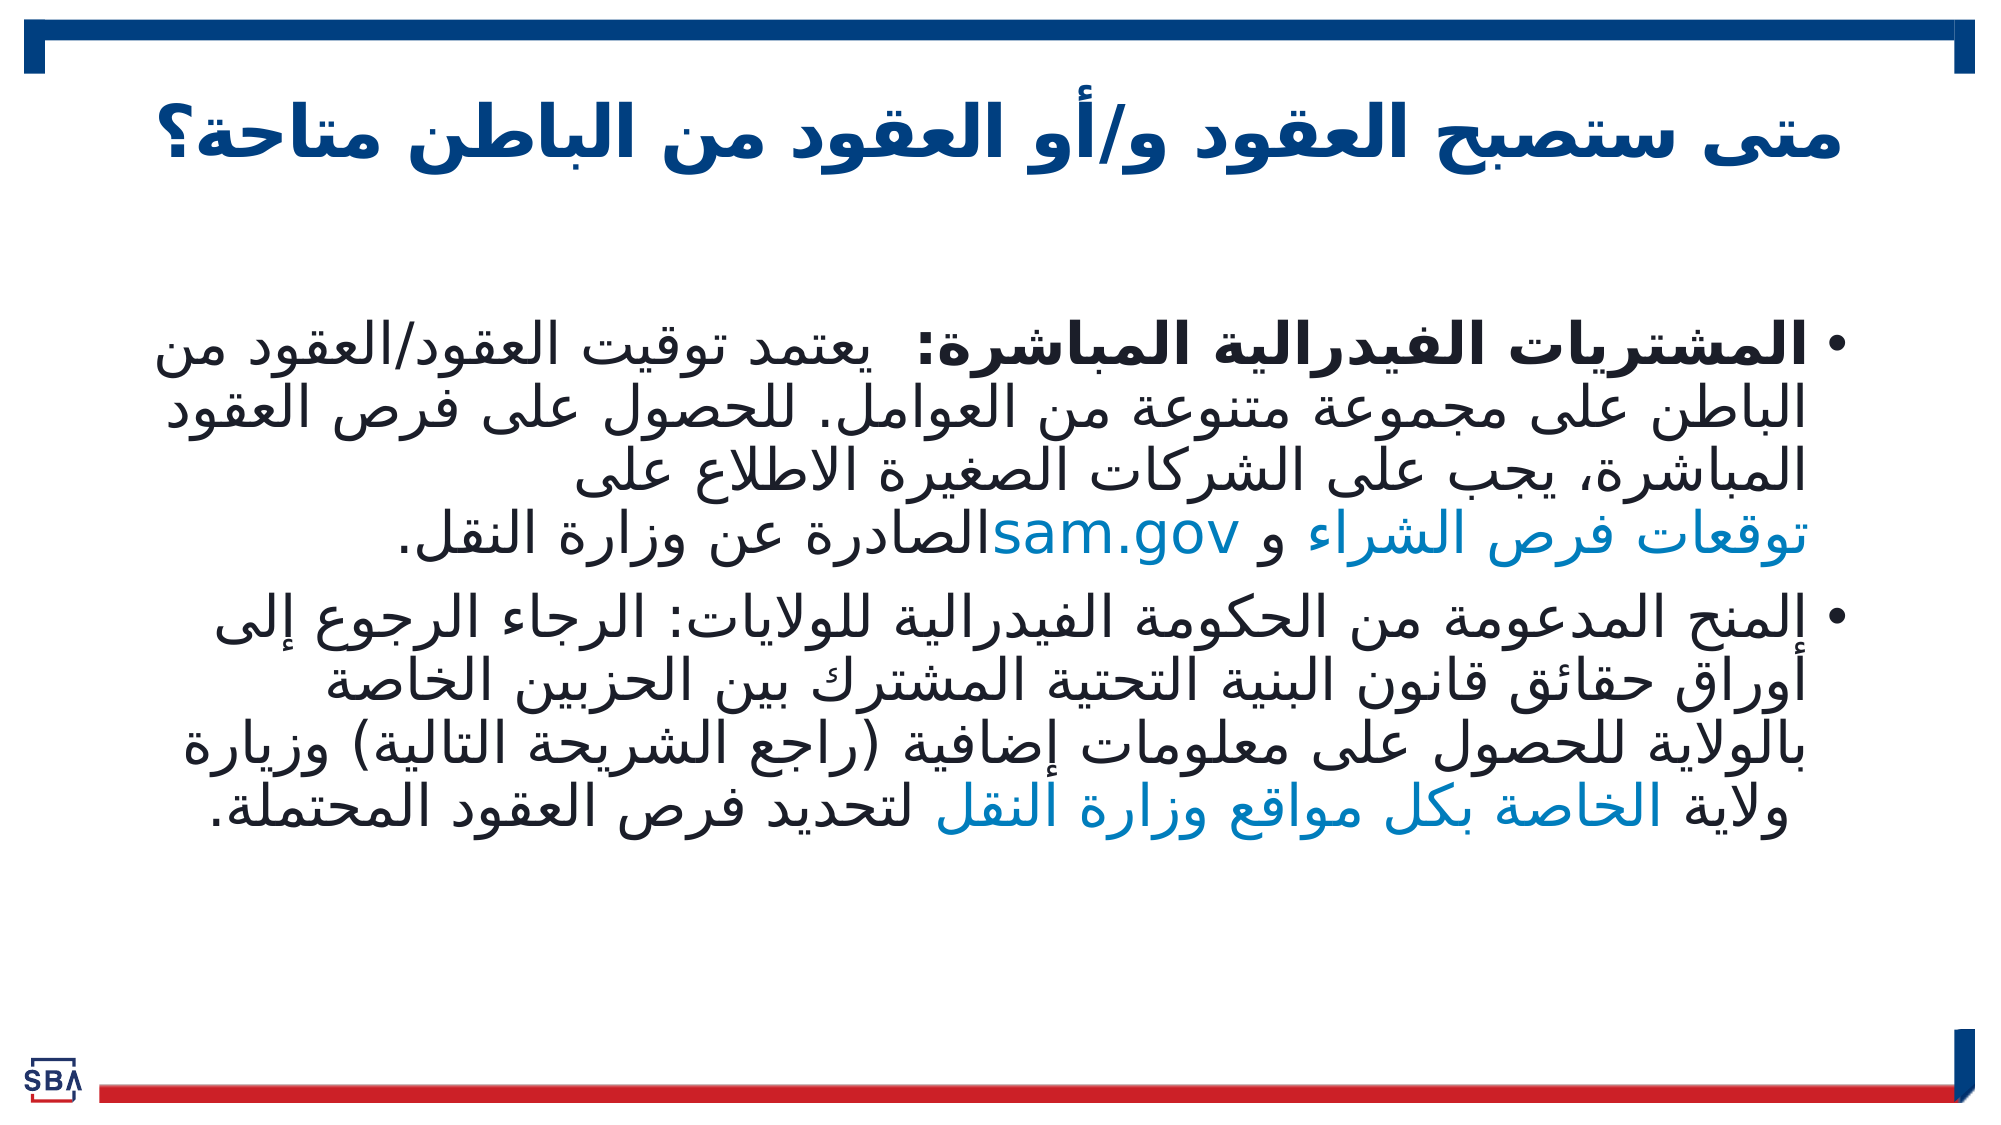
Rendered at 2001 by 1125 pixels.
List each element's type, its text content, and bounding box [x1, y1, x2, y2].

title متى ستصبح العقود و/أو العقود من الباطن متاحة؟ [137, 87, 1863, 186]
list المشتريات الفيدرالية المباشرة: يعتمد توقيت العقود/العقود من الباطن على مجموعة متنوعة من العوامل. للحصول على فرص العقود المباشرة، يجب على الشركات الصغيرة الاطلاع على توقعات فرص الشراء وsam.gov الصادرة عن وزارة النقل. المنح المدعومة من الحكومة الفيدرالية للولايات: الرجاء الرجوع إلى أوراق حقائق قانون البنية التحتية المشترك بين الحزبين الخاصة بالولاية للحصول على معلومات إضافية (راجع الشريحة التالية) وزيارة مواقع وزارة النقل الخاصة بكل ولاية لتحديد فرص العقود المحتملة. [137, 306, 1863, 1092]
